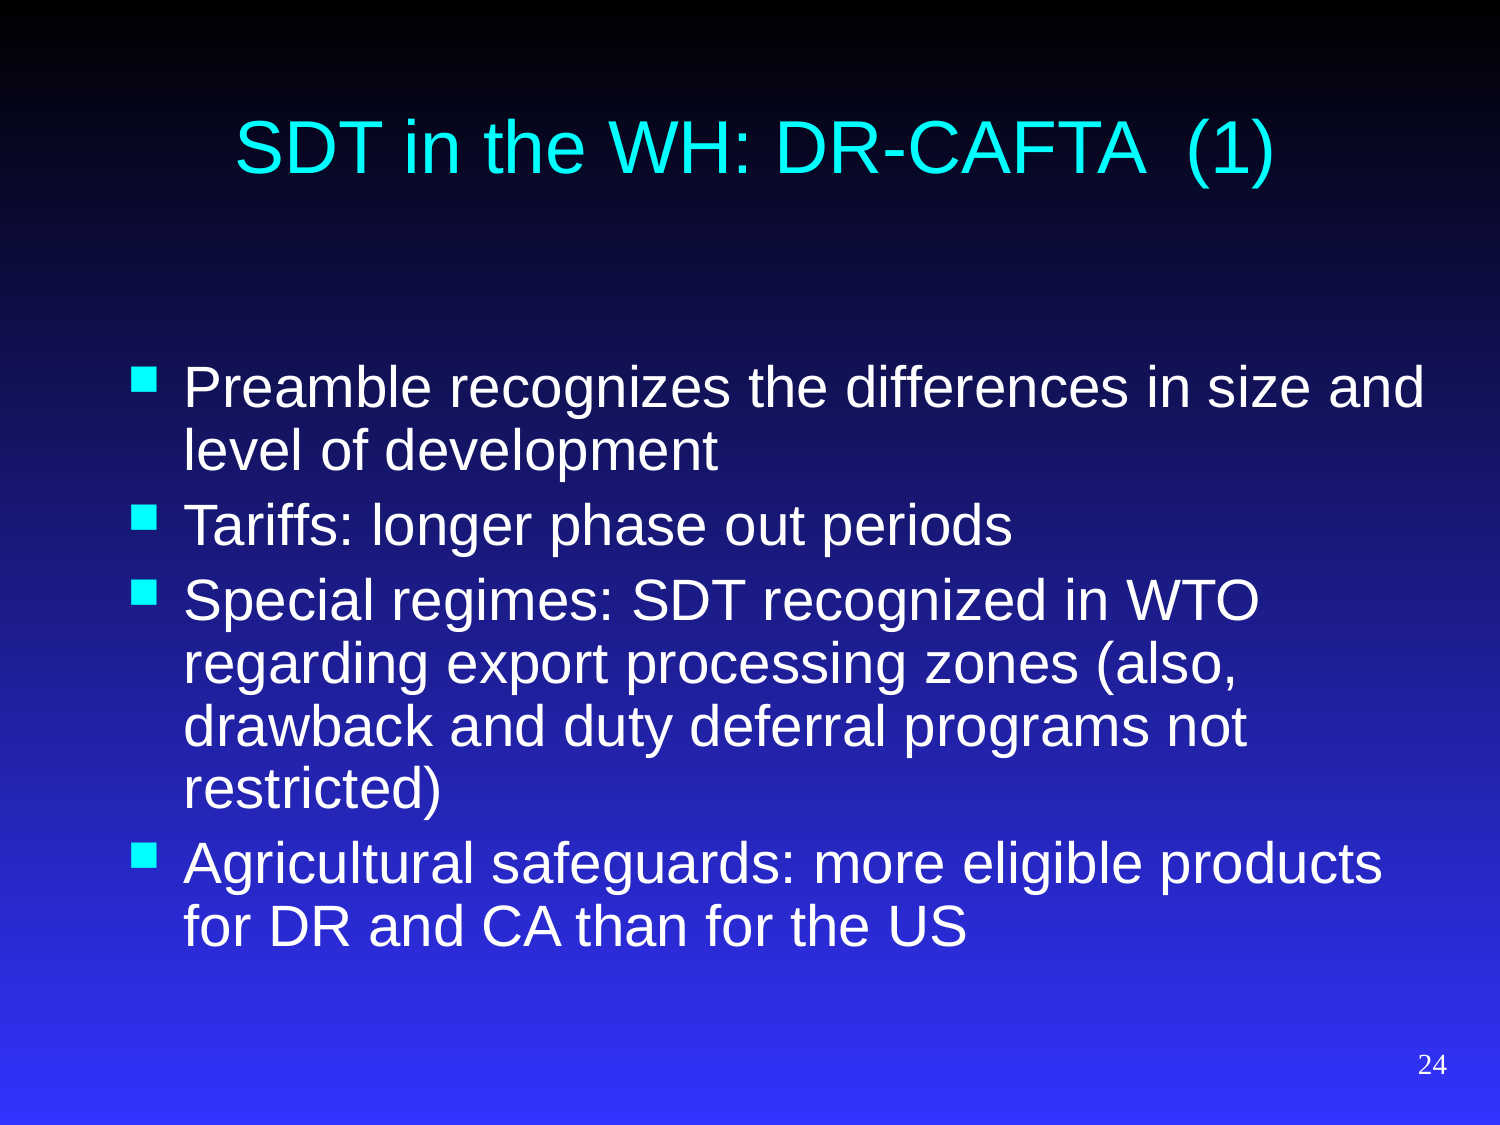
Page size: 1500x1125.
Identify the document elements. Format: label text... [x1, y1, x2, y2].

title SDT in the WH: DR-CAFTA (1) [49, 49, 1463, 238]
slide_number 24 [1149, 1024, 1463, 1101]
list Preamble recognizes the differences in size and level of development Tariffs: longer phase out periods Special regimes: SDT recognized in WTO regarding export processing zones (also, drawback and duty deferral programs not restricted) Agricultural safeguards: more eligible products for DR and CA than for the US [112, 349, 1468, 995]
